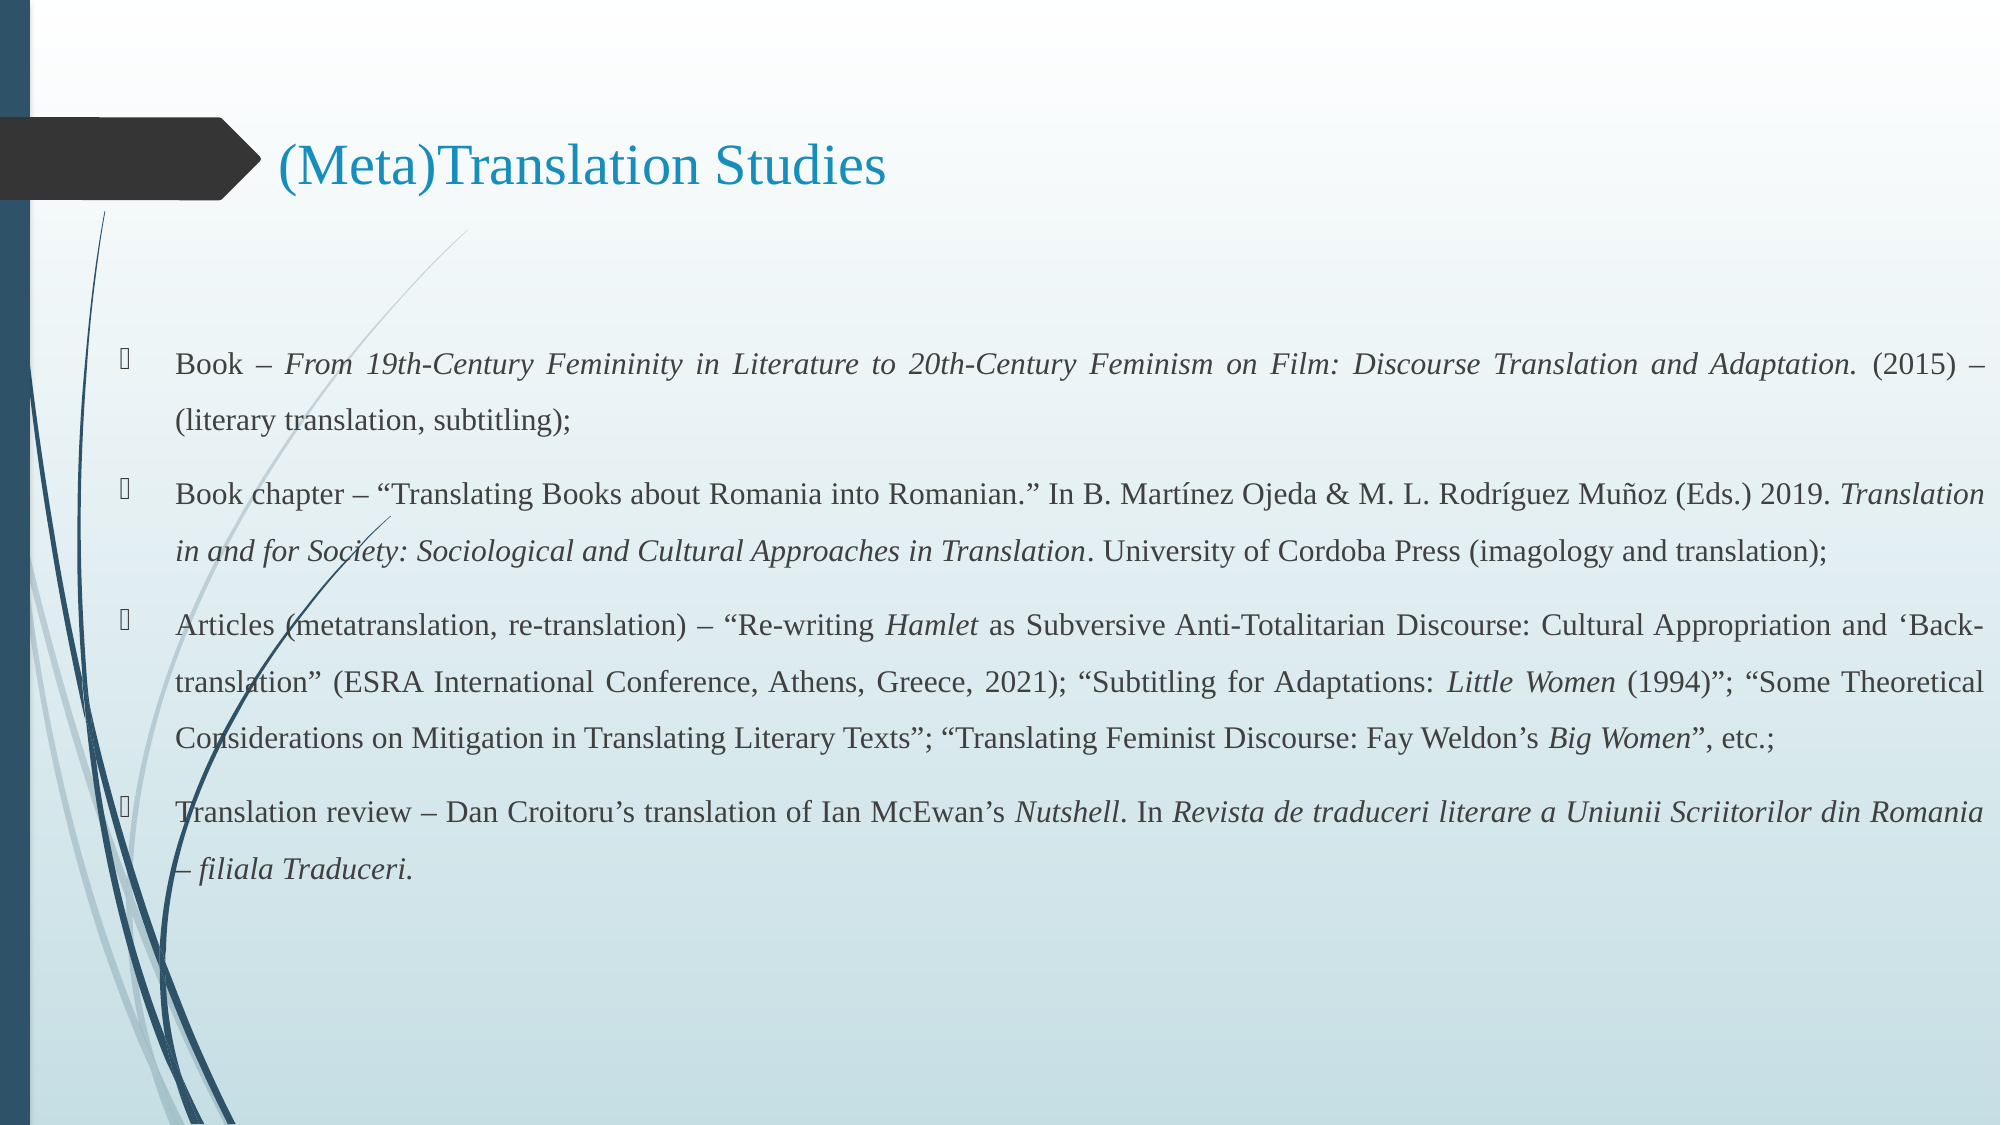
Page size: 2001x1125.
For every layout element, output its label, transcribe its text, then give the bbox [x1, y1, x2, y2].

title (Meta)Translation Studies [263, 118, 1794, 220]
list Book – From 19th-Century Femininity in Literature to 20th-Century Feminism on Film: Discourse Translation and Adaptation. (2015) – (literary translation, subtitling); Book chapter – “Translating Books about Romania into Romanian.” In B. Martínez Ojeda & M. L. Rodríguez Muñoz (Eds.) 2019. Translation in and for Society: Sociological and Cultural Approaches in Translation. University of Cordoba Press (imagology and translation); Articles (metatranslation, re-translation) – “Re-writing Hamlet as Subversive Anti-Totalitarian Discourse: Cultural Appropriation and ‘Back-translation” (ESRA International Conference, Athens, Greece, 2021); “Subtitling for Adaptations: Little Women (1994)”; “Some Theoretical Considerations on Mitigation in Translating Literary Texts”; “Translating Feminist Discourse: Fay Weldon’s Big Women”, etc.; Translation review – Dan Croitoru’s translation of Ian McEwan’s Nutshell. In Revista de traduceri literare a Uniunii Scriitorilor din Romania – filiala Traduceri. [104, 316, 2000, 970]
